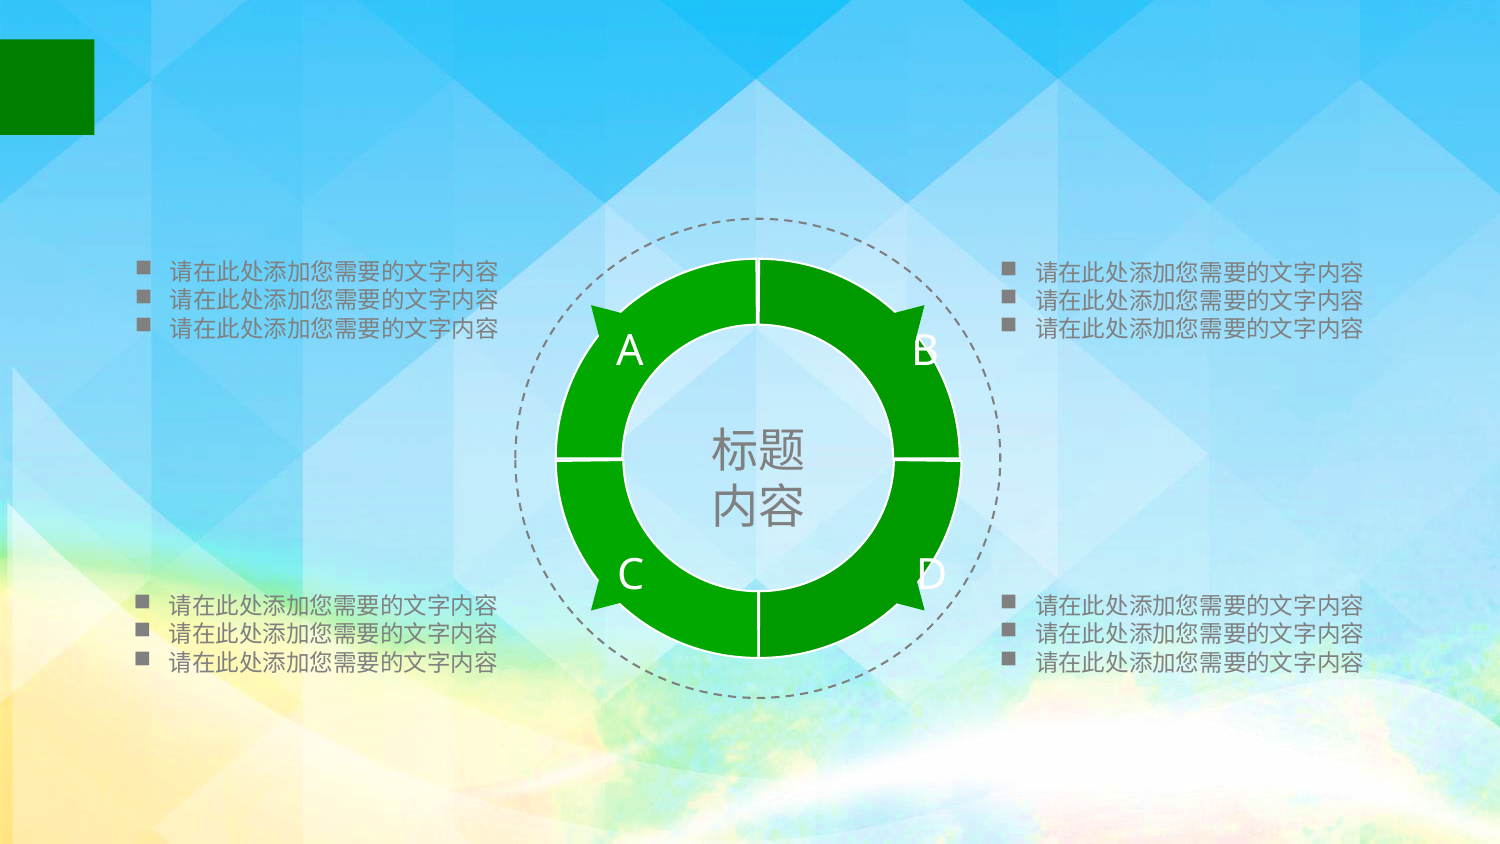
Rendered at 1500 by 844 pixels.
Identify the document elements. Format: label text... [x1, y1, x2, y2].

text_box 请在此处添加您需要的文字内容 请在此处添加您需要的文字内容 请在此处添加您需要的文字内容 [916, 252, 1376, 348]
text_box 请在此处添加您需要的文字内容 请在此处添加您需要的文字内容 请在此处添加您需要的文字内容 [916, 585, 1376, 682]
text_box 请在此处添加您需要的文字内容 请在此处添加您需要的文字内容 请在此处添加您需要的文字内容 [51, 251, 510, 348]
text_box 请在此处添加您需要的文字内容 请在此处添加您需要的文字内容 请在此处添加您需要的文字内容 [49, 585, 509, 682]
text_box 标题 内容 [637, 414, 879, 539]
text_box [515, 218, 1001, 698]
picture [0, 0, 1500, 844]
